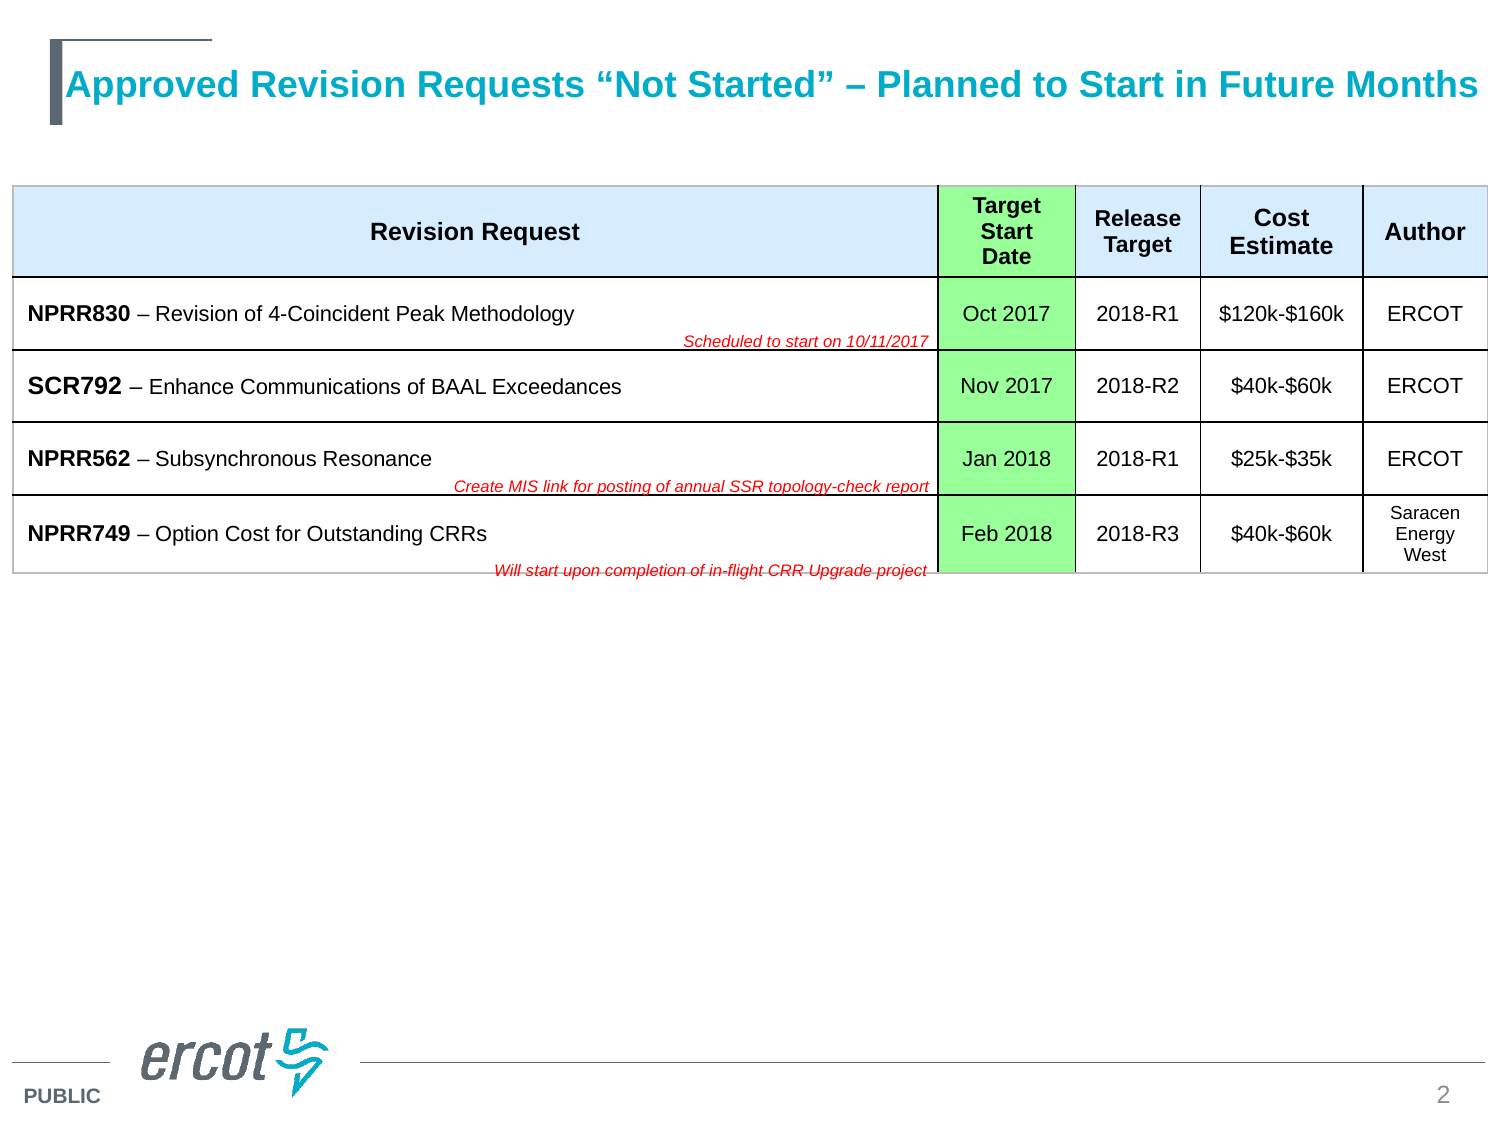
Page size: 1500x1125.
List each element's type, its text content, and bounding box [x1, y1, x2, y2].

table_cell Jan 2018 [939, 423, 1075, 494]
text_box Create MIS link for posting of annual SSR topology-check report [428, 468, 956, 504]
table_cell Oct 2017 [939, 278, 1075, 349]
table_cell NPRR562 – Subsynchronous Resonance [14, 423, 937, 494]
table_header Cost Estimate [1201, 187, 1362, 276]
picture [137, 1024, 332, 1100]
table_cell Feb 2018 [939, 496, 1075, 572]
table_cell 2018-R1 [1076, 278, 1200, 349]
table_cell $25k-$35k [1201, 423, 1362, 494]
table_cell ERCOT [1364, 278, 1487, 349]
slide_number 2 [1412, 1076, 1475, 1112]
table_cell NPRR830 – Revision of 4-Coincident Peak Methodology [14, 278, 937, 349]
table_cell ERCOT [1364, 351, 1487, 421]
table_cell $120k-$160k [1201, 278, 1362, 349]
table_cell ERCOT [1364, 423, 1487, 494]
table_cell NPRR749 – Option Cost for Outstanding CRRs [14, 496, 937, 572]
title Approved Revision Requests “Not Started” – Planned to Start in Future Months [50, 52, 1500, 125]
table_cell 2018-R1 [1076, 423, 1200, 494]
table_cell Nov 2017 [939, 351, 1075, 421]
table_cell SCR792 – Enhance Communications of BAAL Exceedances [14, 351, 937, 421]
table_cell $40k-$60k [1201, 351, 1362, 421]
table_header Target Start Date [939, 187, 1075, 276]
table_header Revision Request [14, 187, 937, 276]
table_header Release Target [1076, 187, 1200, 276]
table_cell $40k-$60k [1201, 496, 1362, 572]
table_header Author [1364, 187, 1487, 276]
text_box Scheduled to start on 10/11/2017 [659, 323, 953, 359]
table_cell Saracen Energy West [1364, 496, 1487, 572]
table_cell 2018-R2 [1076, 351, 1200, 421]
text_box Will start upon completion of in-flight CRR Upgrade project [466, 552, 956, 587]
table_cell 2018-R3 [1076, 496, 1200, 572]
